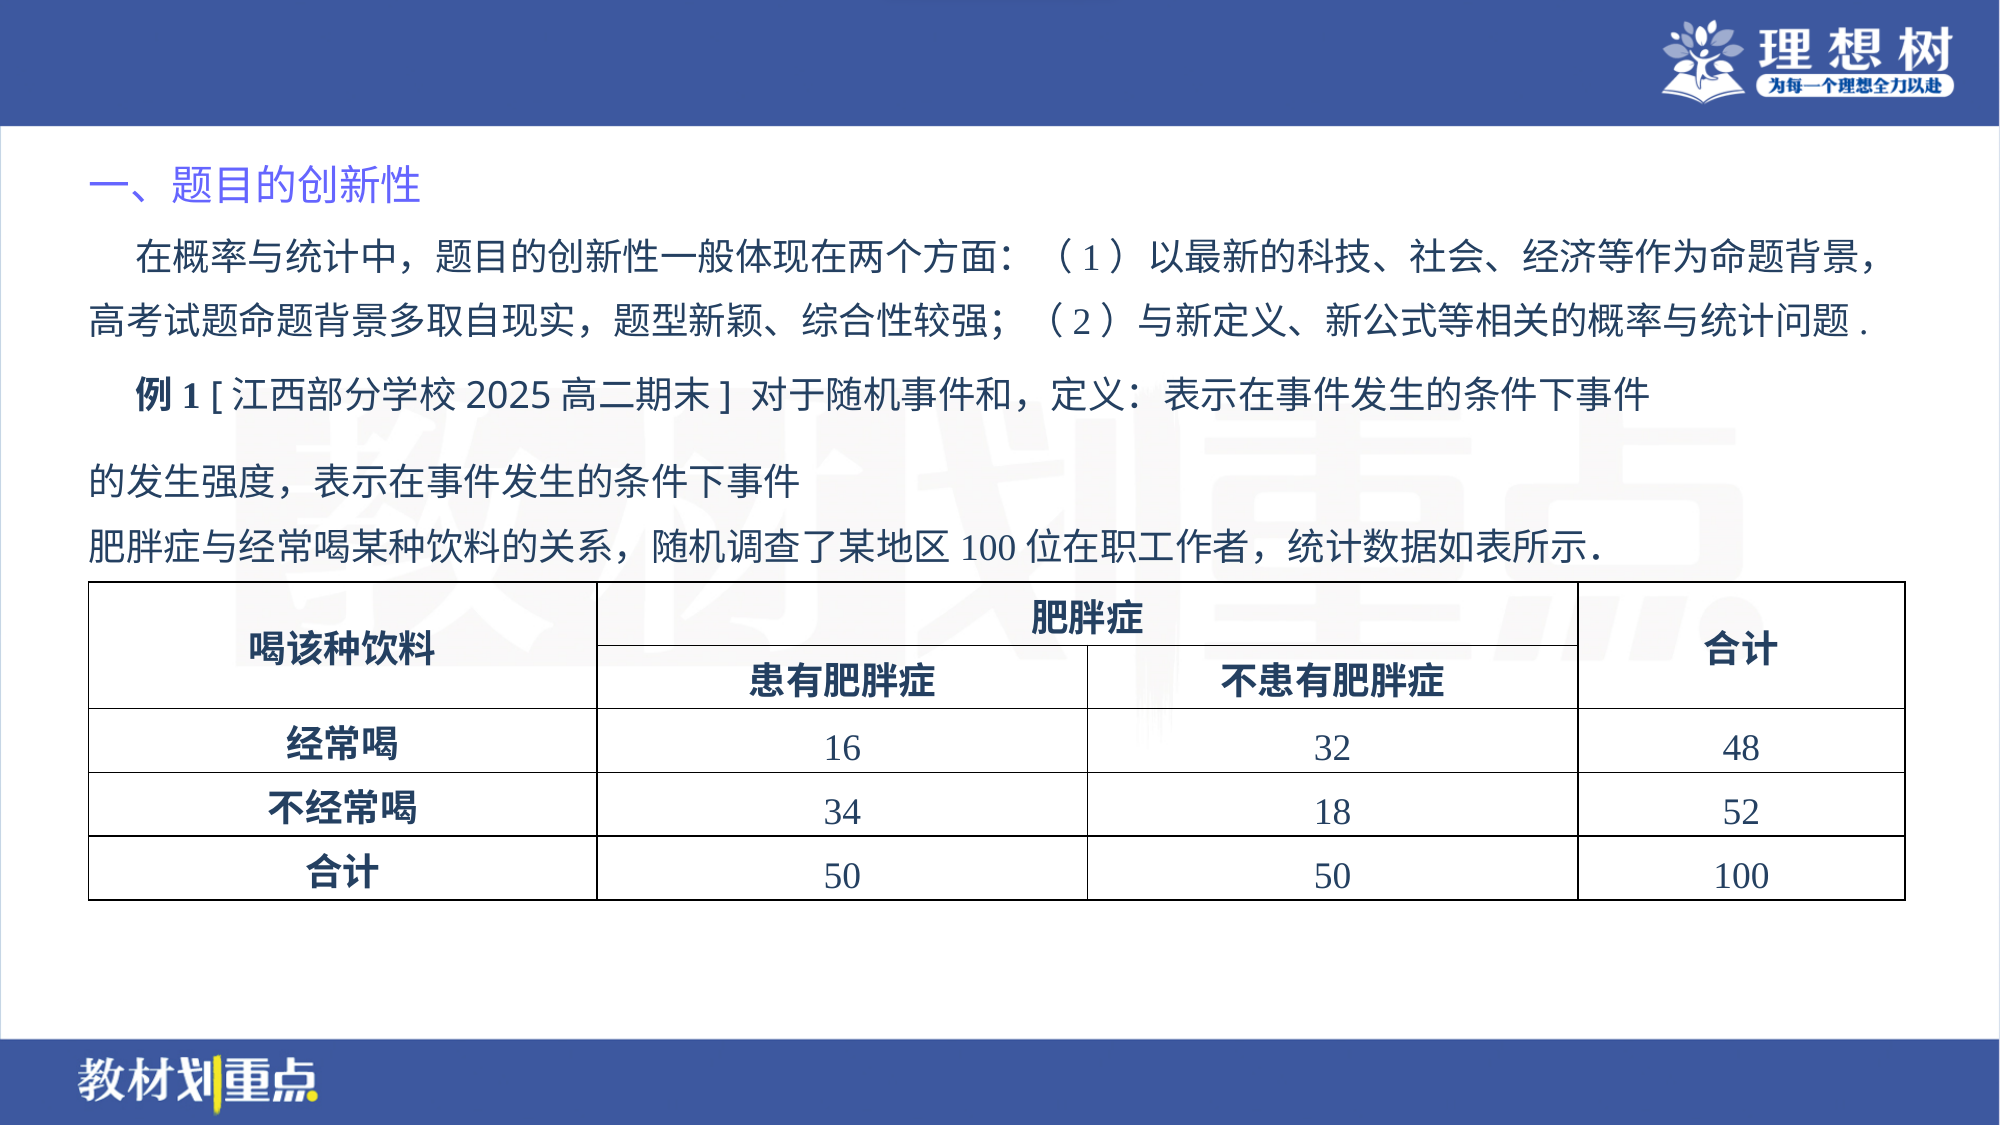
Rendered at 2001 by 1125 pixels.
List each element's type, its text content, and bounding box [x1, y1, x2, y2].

table_cell 18 [1088, 773, 1577, 835]
table_cell 经常喝 [89, 709, 596, 772]
table_cell 32 [1088, 709, 1577, 772]
table_cell 100 [1579, 837, 1904, 899]
table_header 喝该种饮料 [89, 583, 596, 708]
table_cell 合计 [89, 837, 596, 899]
table_cell 50 [1088, 837, 1577, 899]
table_cell 不患有肥胖症 [1088, 646, 1577, 708]
table_cell 34 [598, 773, 1087, 835]
table_cell 48 [1579, 709, 1904, 772]
text_box 在概率与统计中，题目的创新性一般体现在两个方面：（1）以最新的科技、社会、经济等作为命题背景， 高考试题命题背景多取自现实，题型新颖、综合性较强；（2）与新定义、新公式等相关的概率与统计问题. [88, 208, 1911, 336]
table_cell 不经常喝 [89, 773, 596, 835]
table_cell 16 [598, 709, 1087, 772]
table_cell 52 [1579, 773, 1904, 835]
table_header 合计 [1579, 583, 1904, 708]
table_cell 患有肥胖症 [598, 646, 1087, 708]
table_header 肥胖症 [598, 583, 1577, 645]
table_cell 50 [598, 837, 1087, 899]
text_box 一、题目的创新性 [88, 135, 1911, 208]
picture [0, 0, 2000, 1125]
